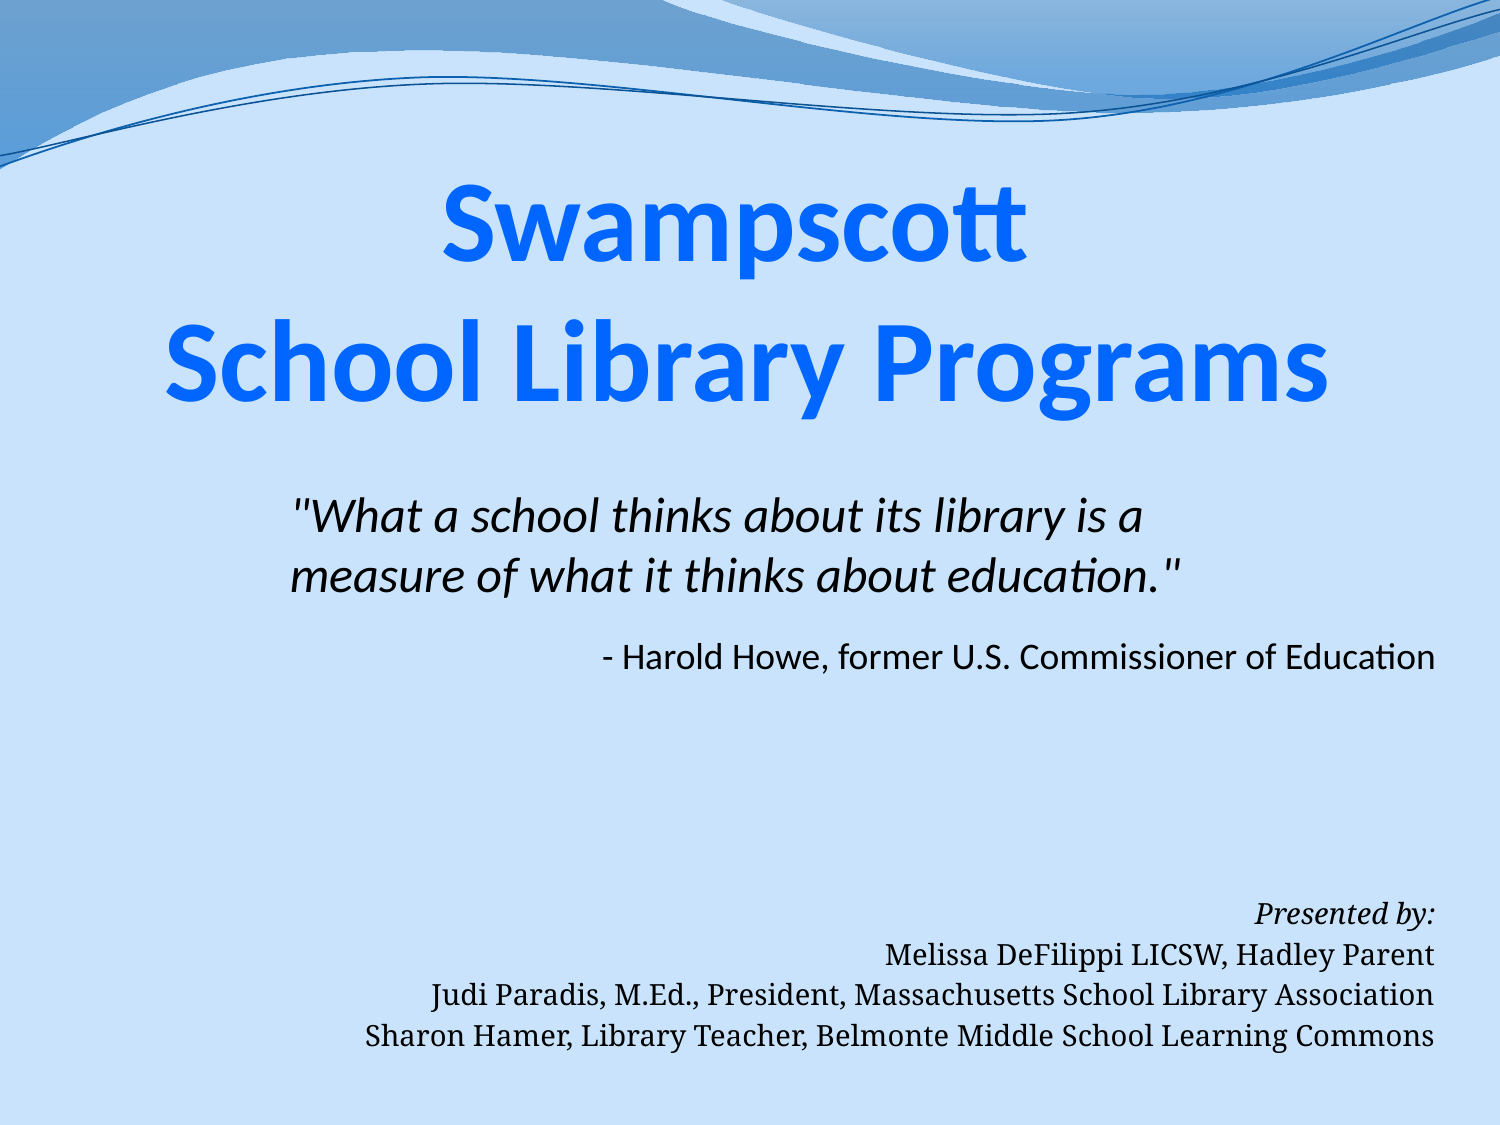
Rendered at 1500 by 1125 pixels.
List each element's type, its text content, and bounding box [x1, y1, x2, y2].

title Swampscott School Library Programs [0, 124, 1500, 426]
text_box - Harold Howe, former U.S. Commissioner of Education [587, 624, 1500, 685]
subtitle Presented by: Melissa DeFilippi LICSW, Hadley Parent Judi Paradis, M.Ed., President, Massachusetts School Library Association Sharon Hamer, Library Teacher, Belmonte Middle School Learning Commons [149, 887, 1439, 1125]
text_box [87, 462, 1376, 750]
text_box "What a school thinks about its library is a measure of what it thinks about education." [275, 474, 1288, 635]
